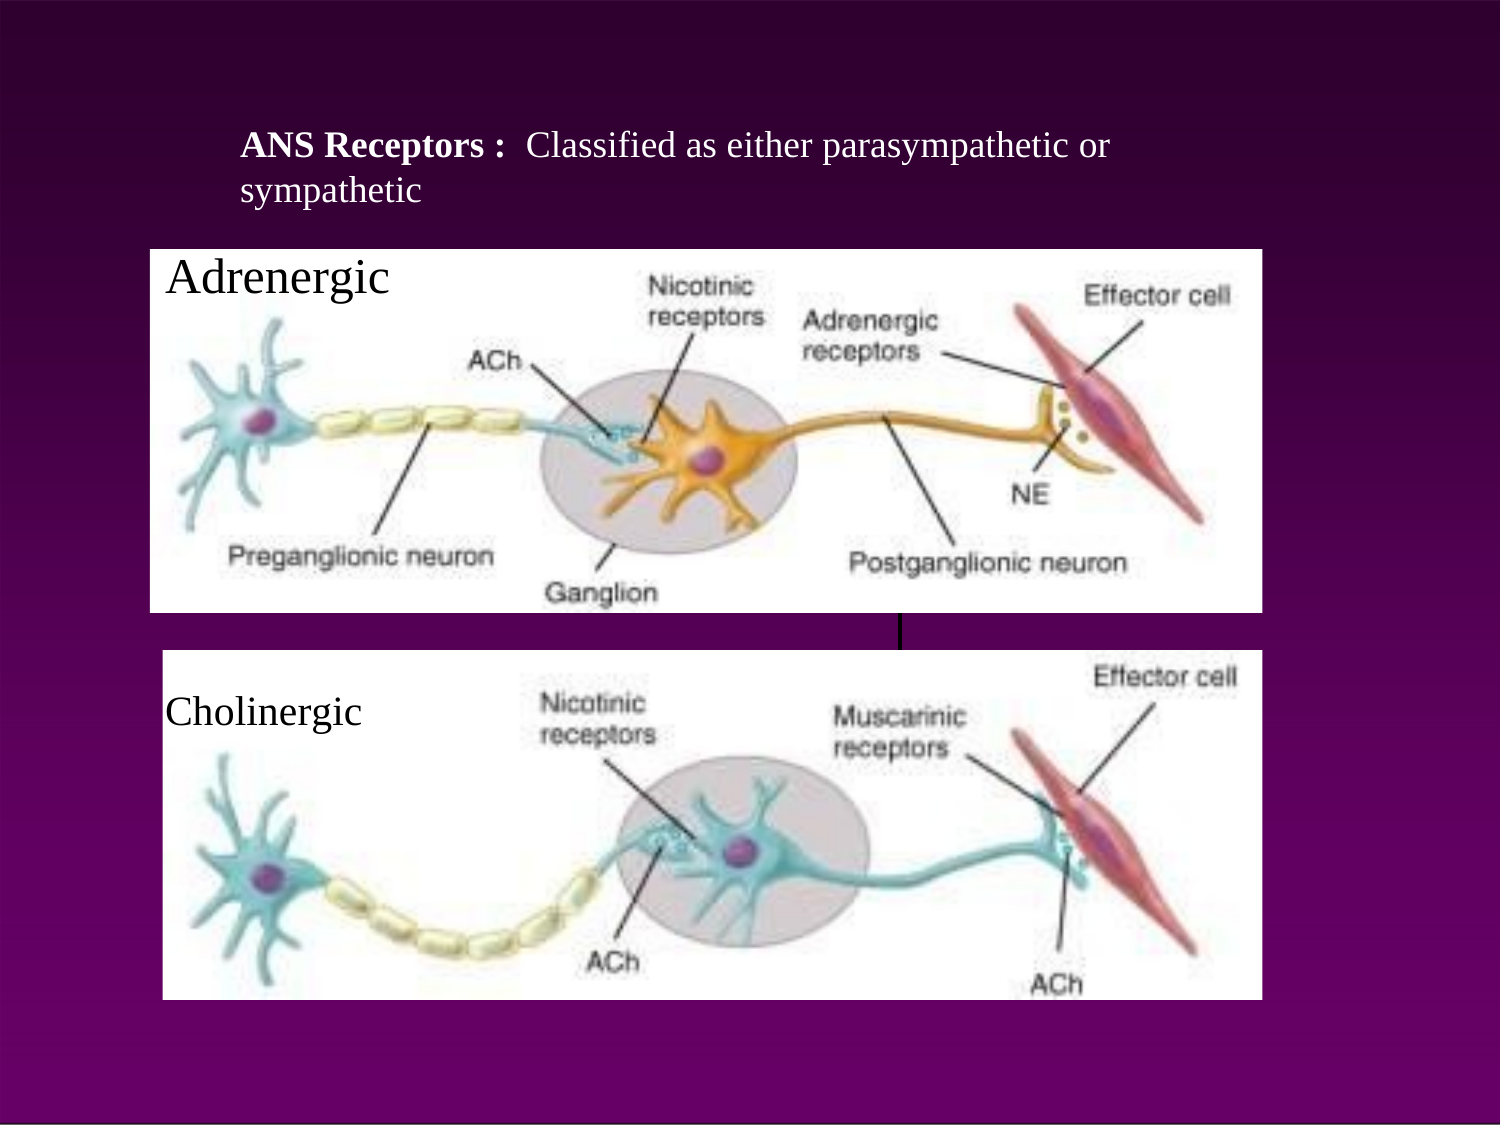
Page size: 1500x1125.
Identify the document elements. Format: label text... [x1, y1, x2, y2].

text_box [149, 249, 1263, 613]
text_box [162, 650, 1263, 1000]
text_box Adrenergic [162, 243, 392, 304]
picture [0, 0, 1500, 1125]
text_box ANS Receptors : Classified as either parasympathetic or sympathetic [237, 119, 1300, 210]
text_box Cholinergic [162, 683, 364, 734]
